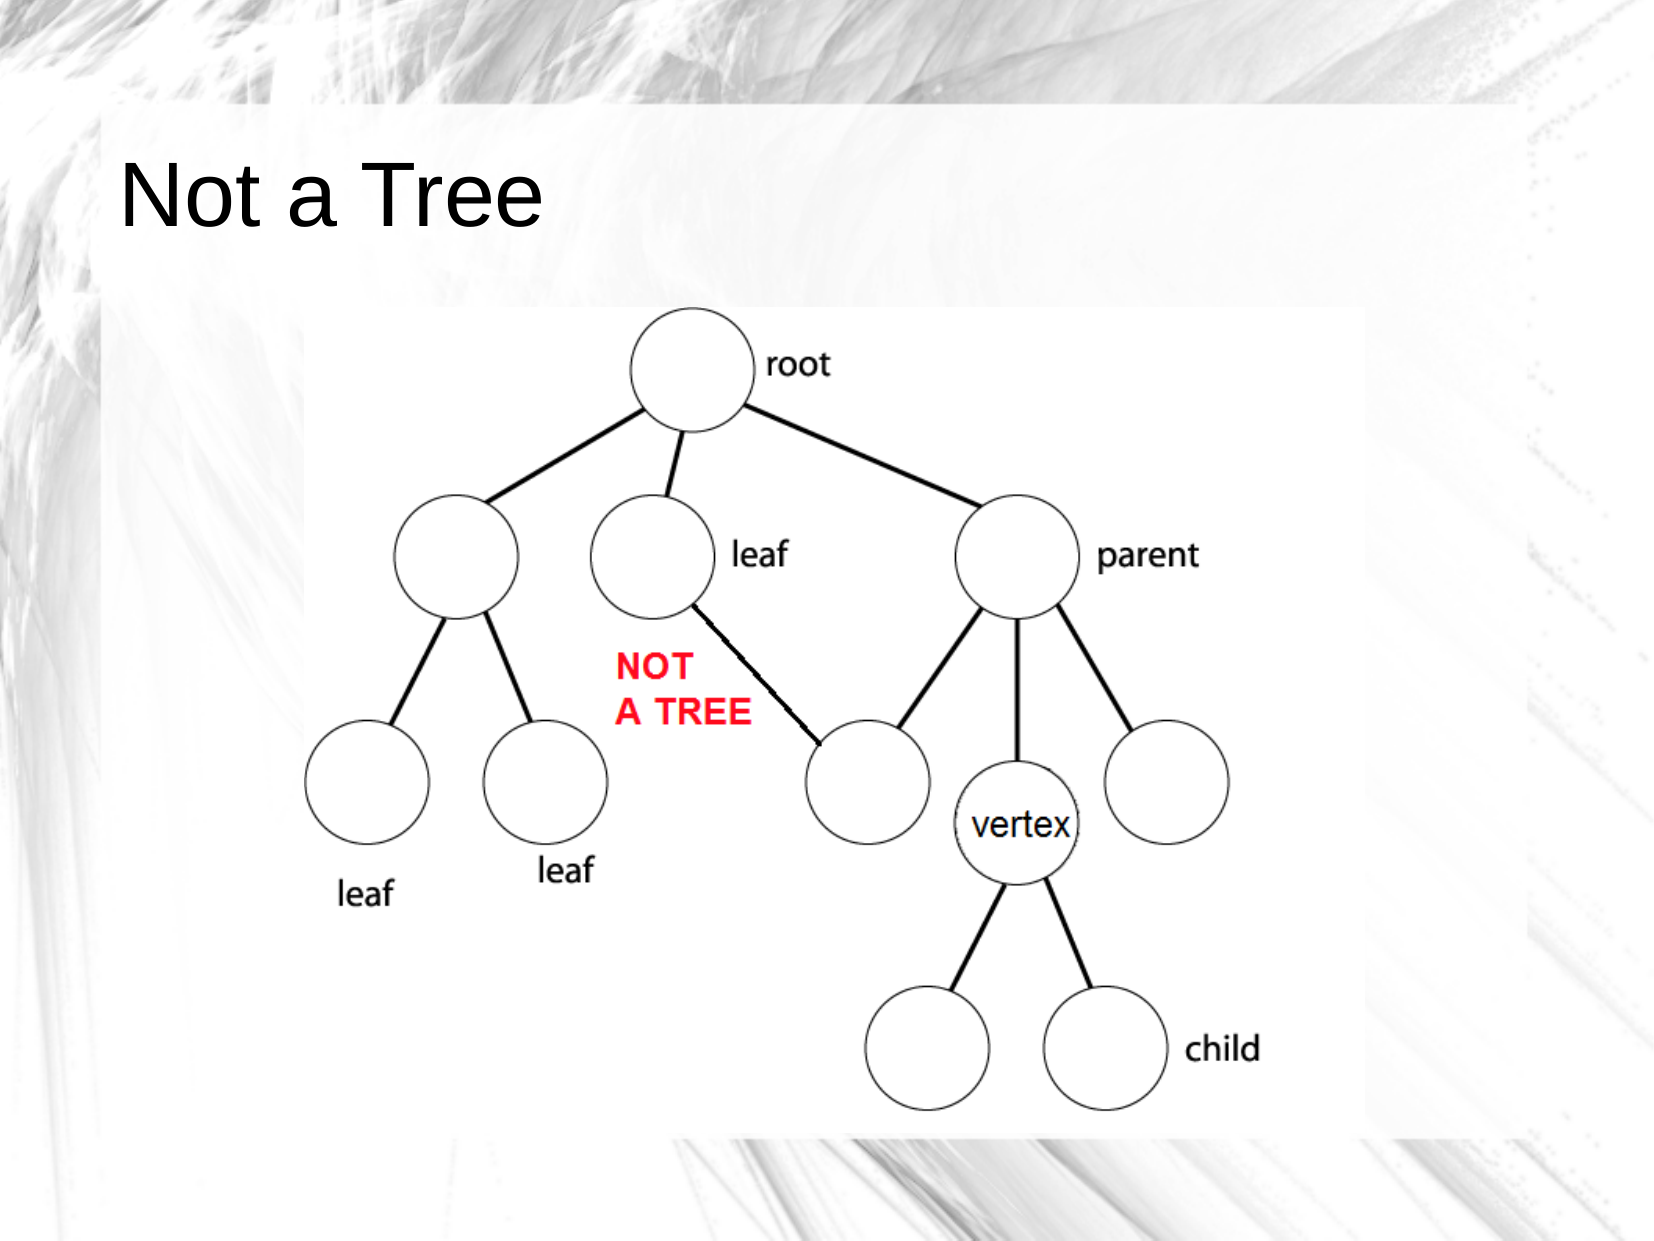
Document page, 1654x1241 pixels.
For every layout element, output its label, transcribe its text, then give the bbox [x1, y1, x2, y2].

picture [0, 0, 1654, 1241]
title Not a Tree [118, 112, 1506, 281]
